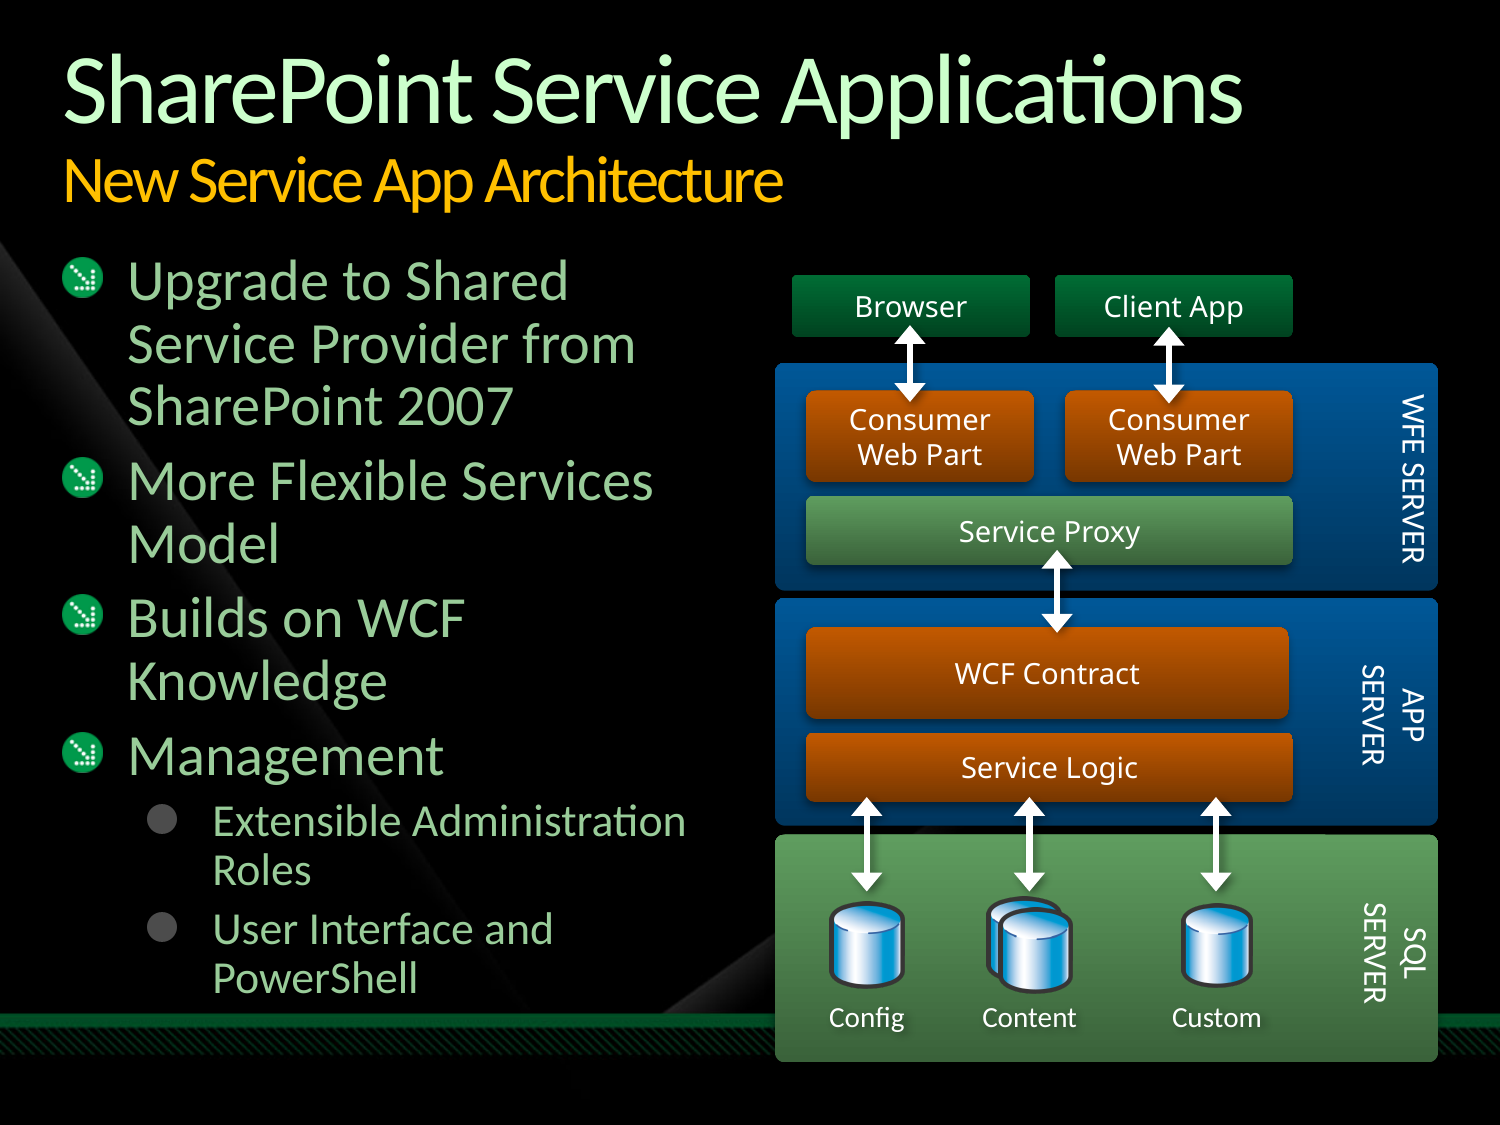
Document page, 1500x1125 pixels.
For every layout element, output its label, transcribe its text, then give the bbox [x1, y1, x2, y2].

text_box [774, 274, 1439, 1063]
picture [0, 0, 1500, 1125]
list Upgrade to Shared Service Provider from SharePoint 2007 More Flexible Services Model Builds on WCF Knowledge Management Extensible Administration Roles User Interface and PowerShell [62, 249, 738, 1063]
title SharePoint Service Applications New Service App Architecture [62, 37, 1438, 220]
